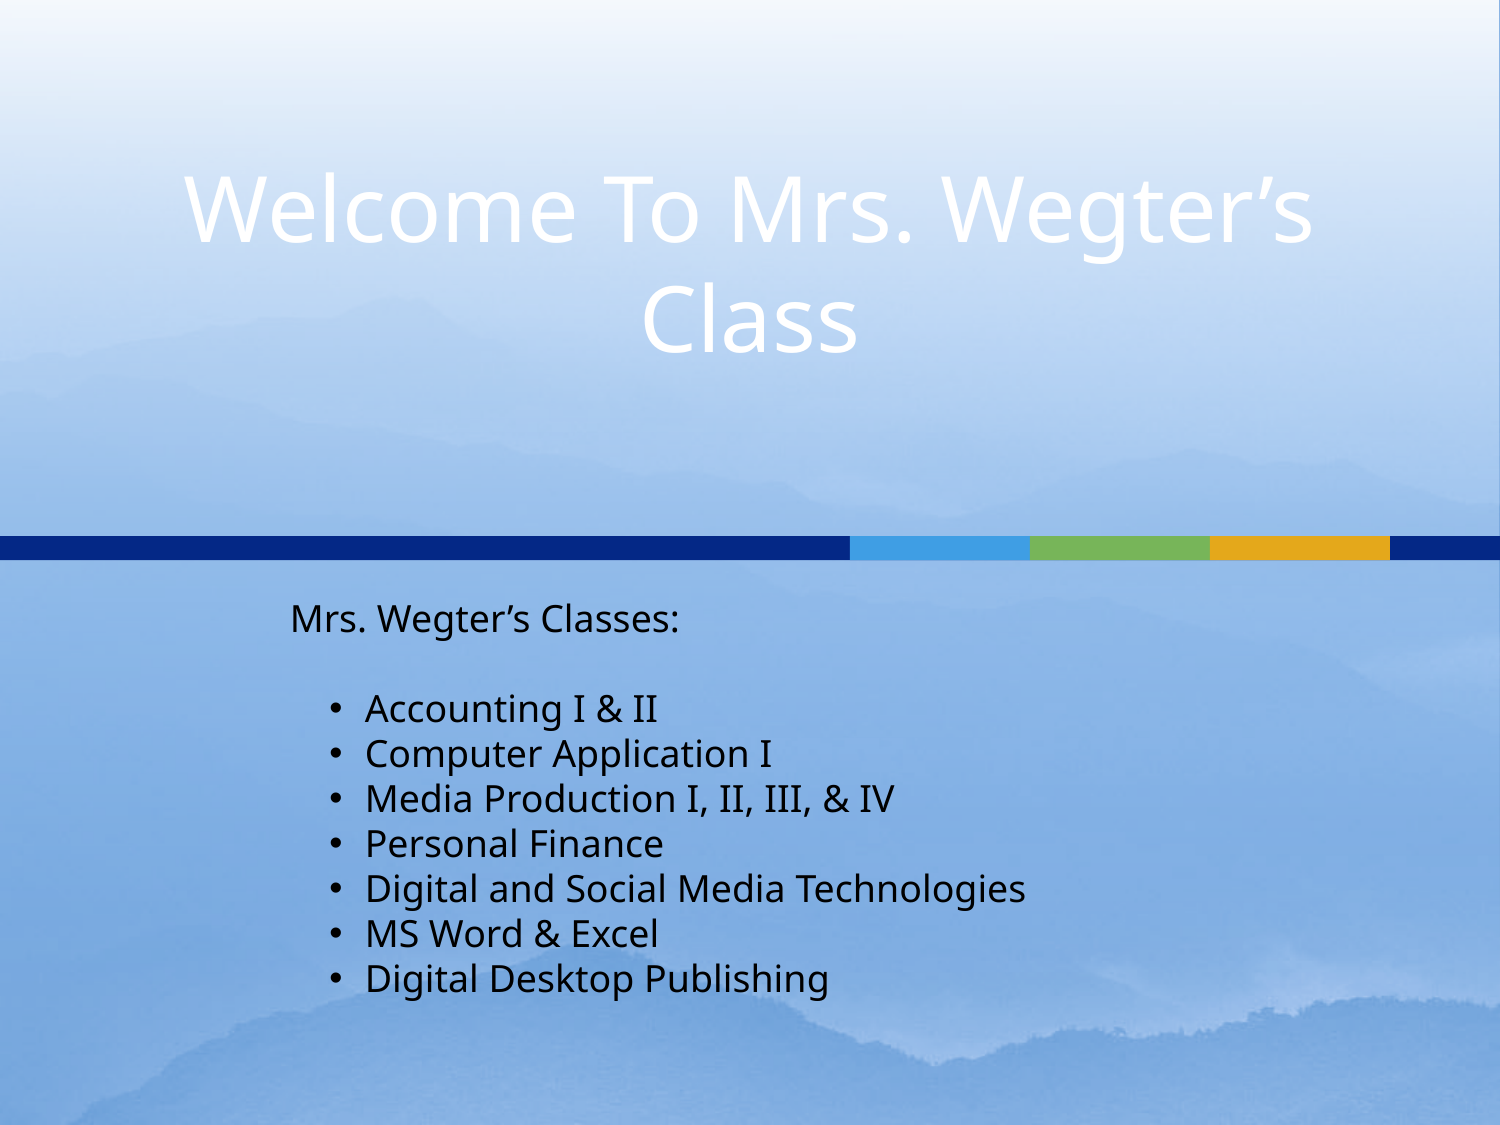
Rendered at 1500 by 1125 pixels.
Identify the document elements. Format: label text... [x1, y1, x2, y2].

title Welcome To Mrs. Wegter’s Class [99, 137, 1400, 379]
text_box Mrs. Wegter’s Classes: Accounting I & II Computer Application I Media Production I, II, III, & IV Personal Finance Digital and Social Media Technologies MS Word & Excel Digital Desktop Publishing [275, 587, 1350, 1008]
